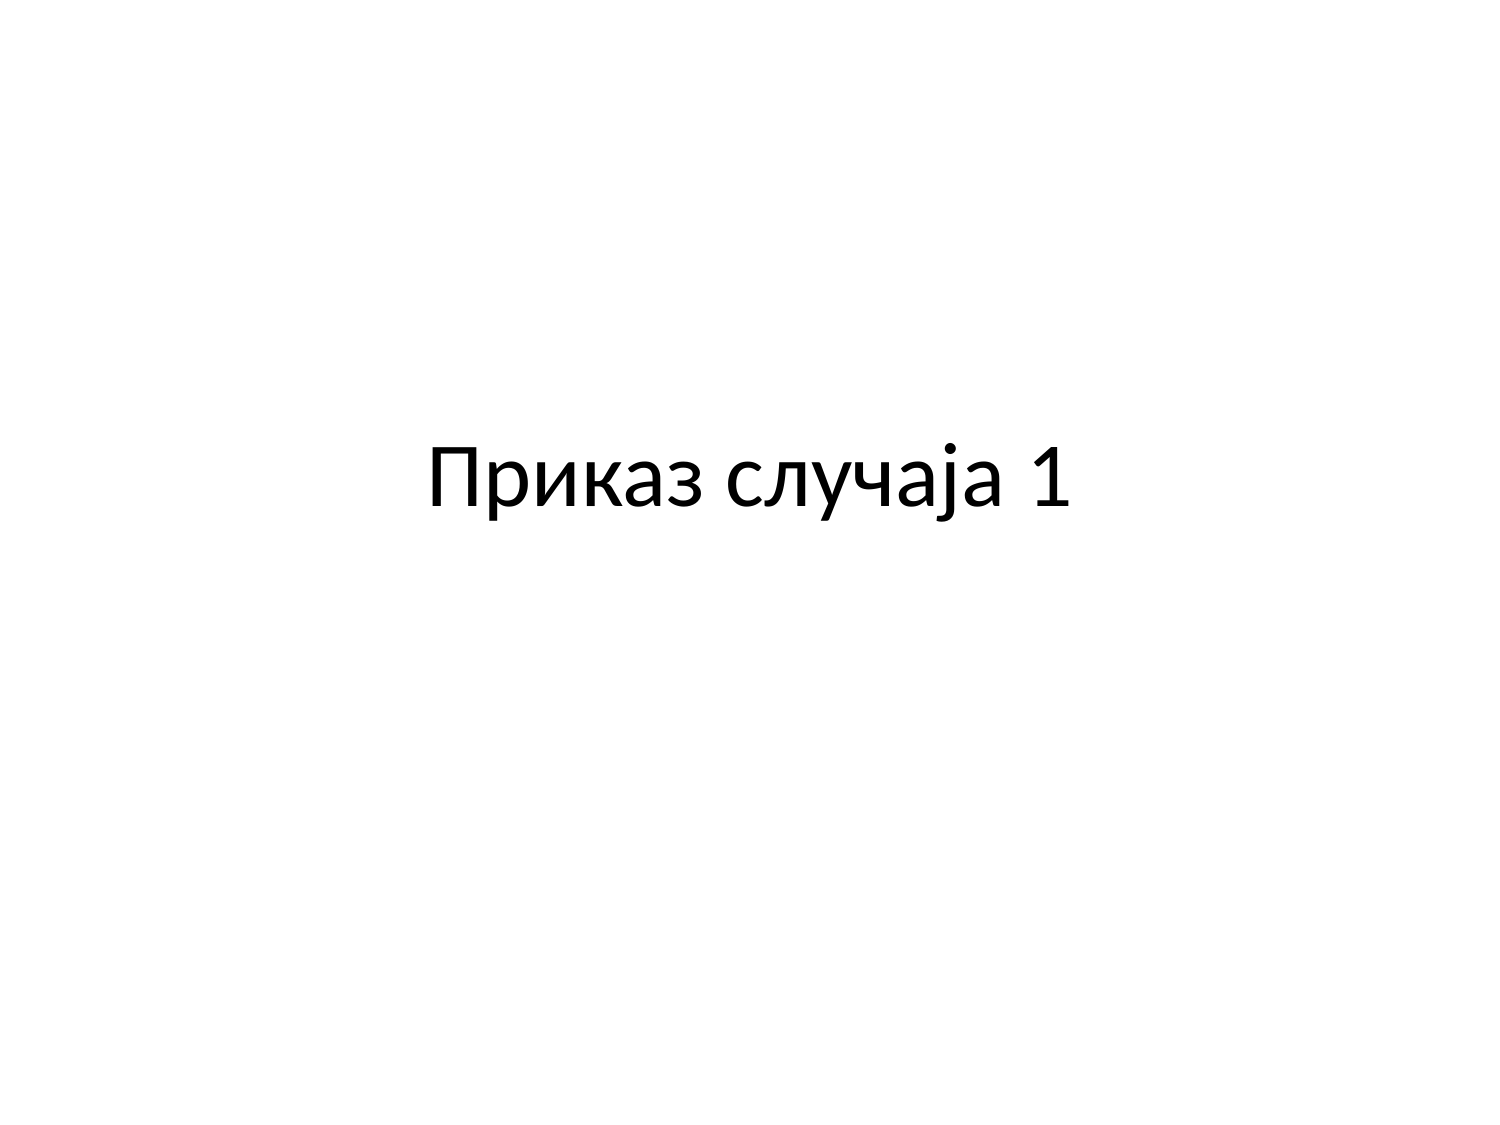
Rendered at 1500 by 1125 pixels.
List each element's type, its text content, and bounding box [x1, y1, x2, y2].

title Приказ случаја 1 [112, 349, 1388, 591]
